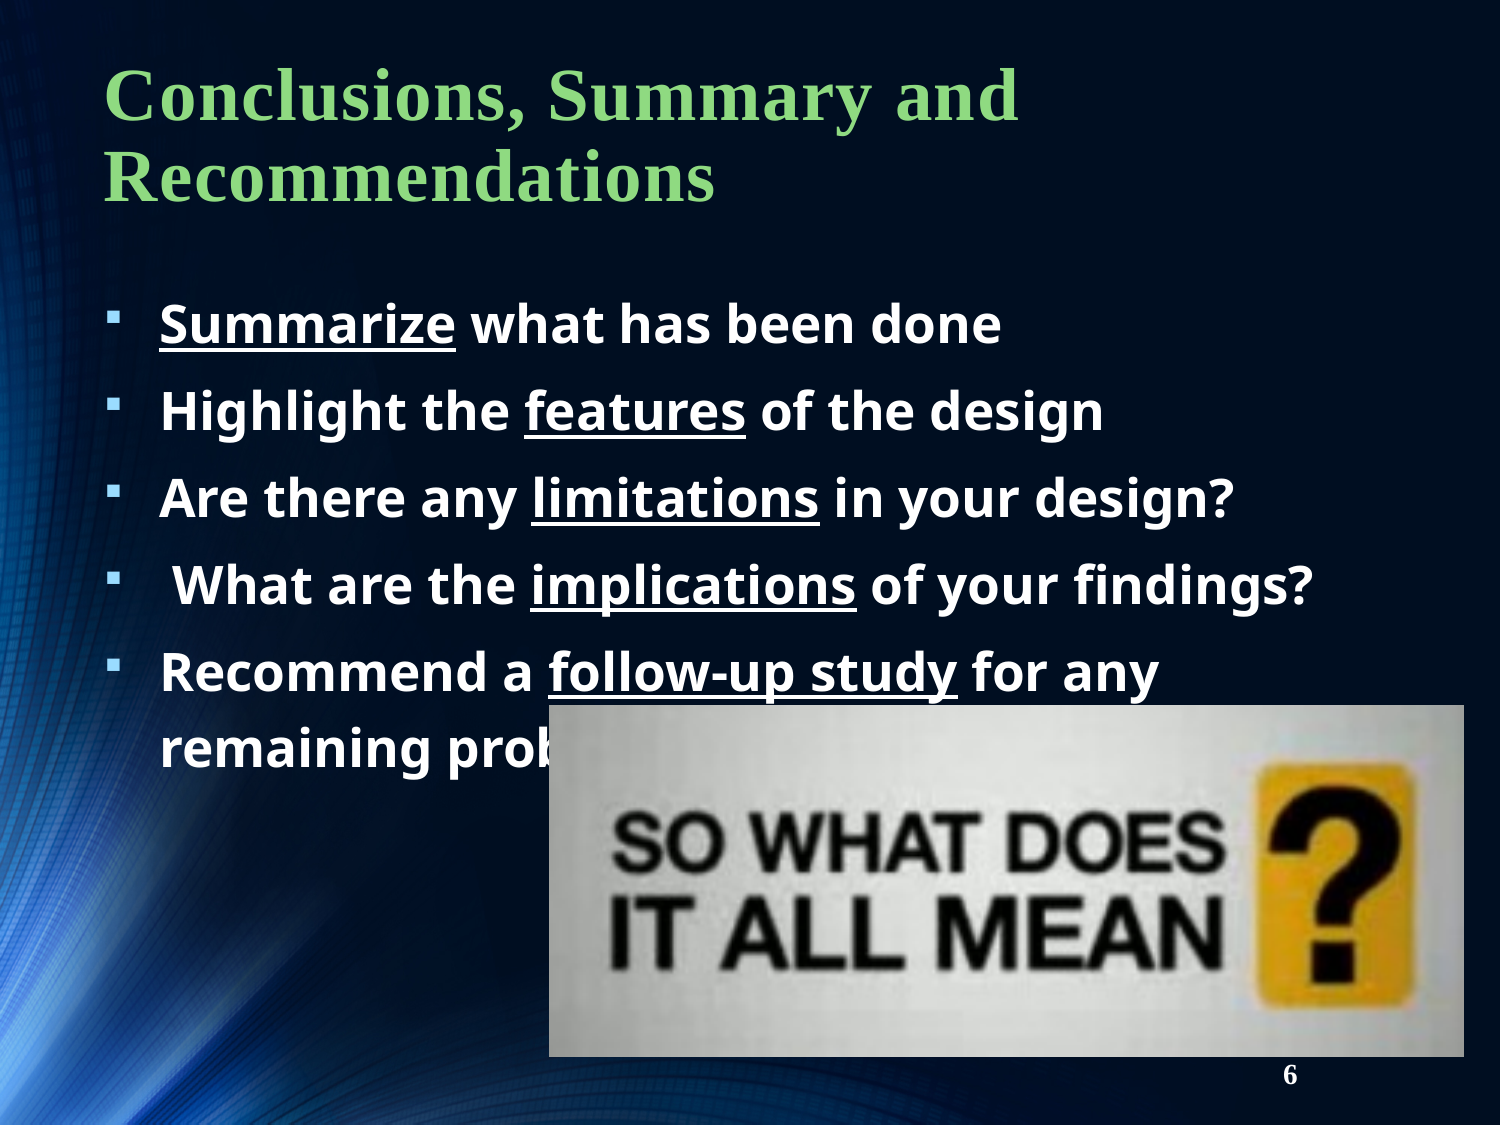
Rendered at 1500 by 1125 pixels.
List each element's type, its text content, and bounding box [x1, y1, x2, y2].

list Summarize what has been done Highlight the features of the design Are there any limitations in your design? What are the implications of your findings? Recommend a follow-up study for any remaining problems [88, 219, 1364, 794]
picture [0, 0, 1500, 1125]
title Conclusions, Summary and Recommendations [88, 0, 1215, 219]
slide_number 6 [1209, 1057, 1313, 1096]
